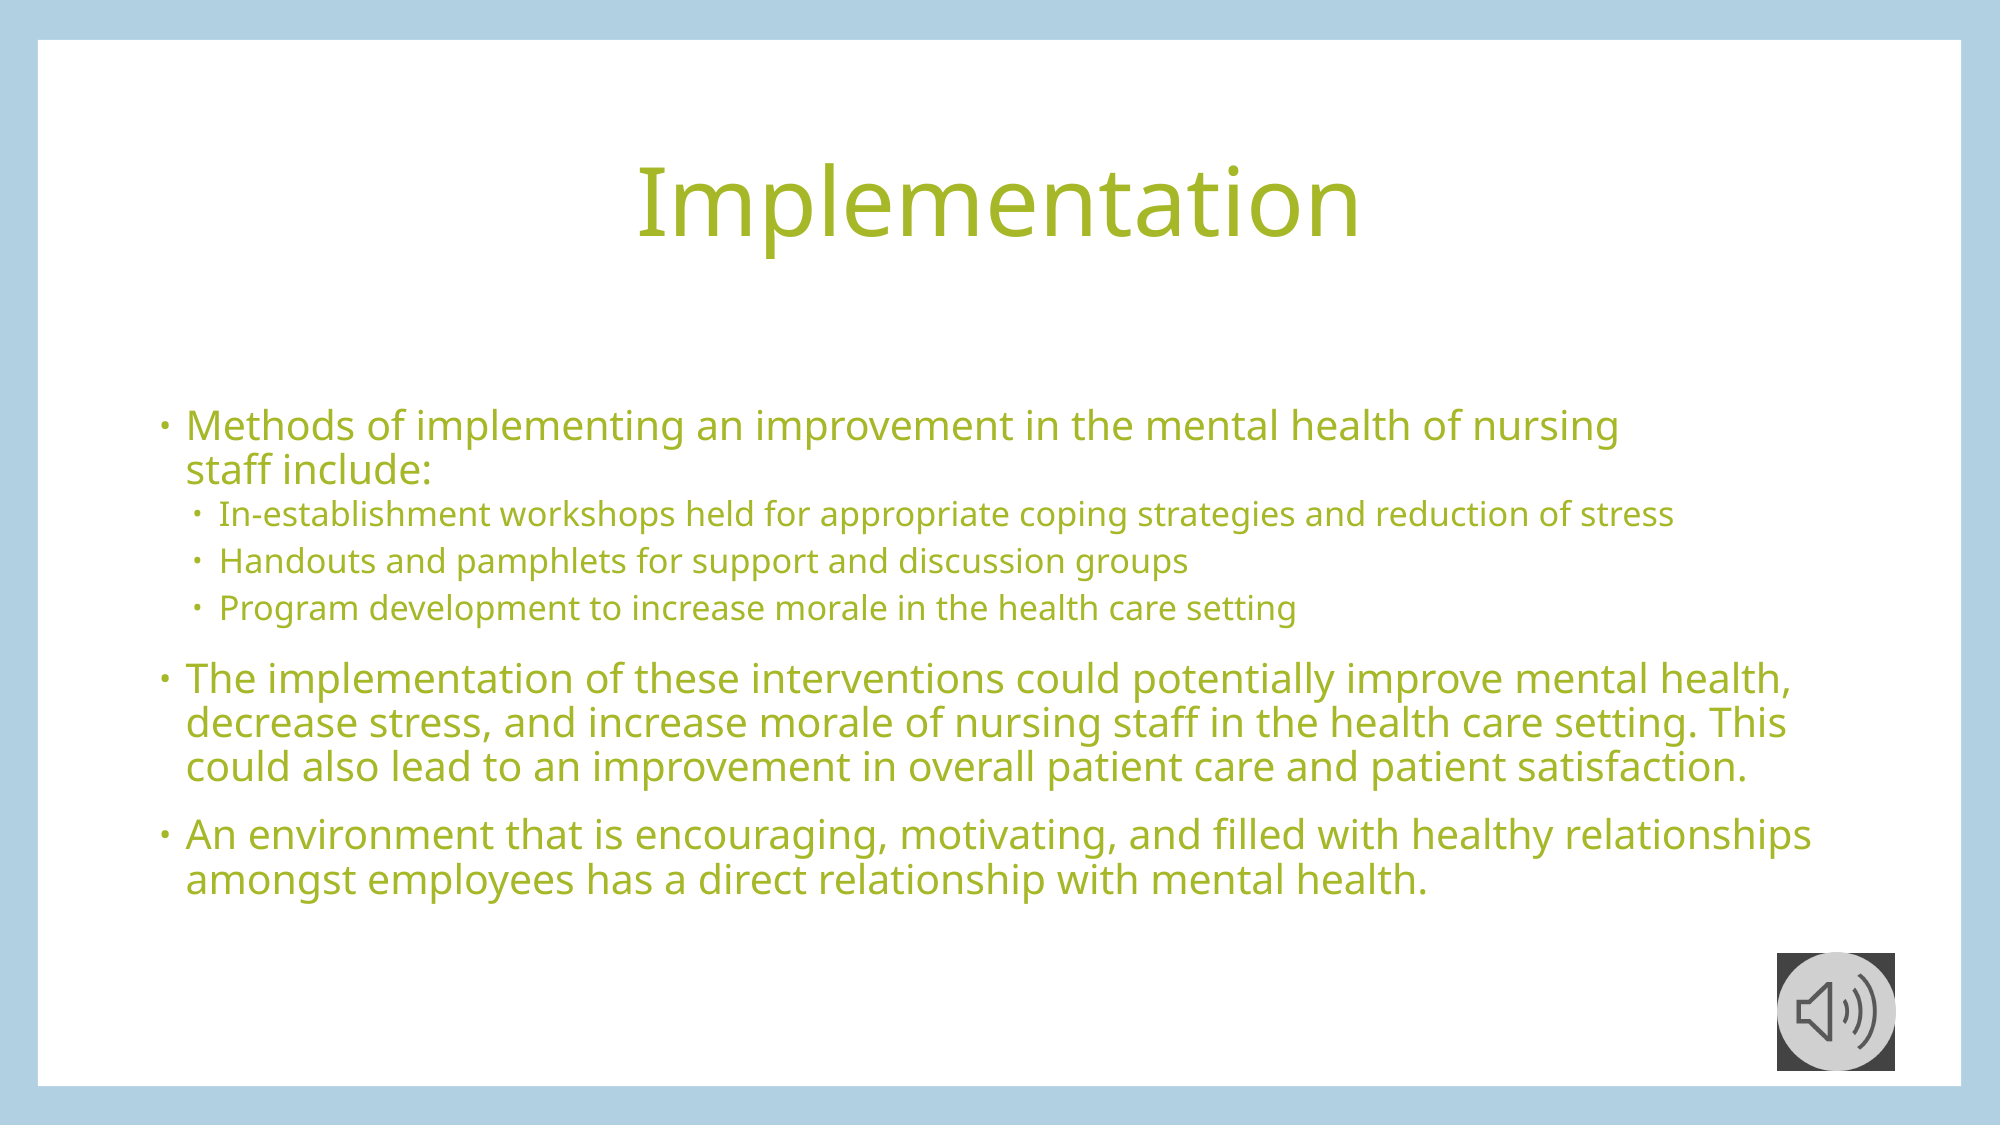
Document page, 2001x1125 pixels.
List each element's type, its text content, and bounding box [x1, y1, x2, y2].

list Methods of implementing an improvement in the mental health of nursing staff include: In-establishment workshops held for appropriate coping strategies and reduction of stress Handouts and pamphlets for support and discussion groups Program development to increase morale in the health care setting The implementation of these interventions could potentially improve mental health, decrease stress, and increase morale of nursing staff in the health care setting. This could also lead to an improvement in overall patient care and patient satisfaction. An environment that is encouraging, motivating, and filled with healthy relationships amongst employees has a direct relationship with mental health. [137, 392, 1863, 1014]
picture [1776, 951, 1897, 1073]
title Implementation [137, 96, 1863, 314]
